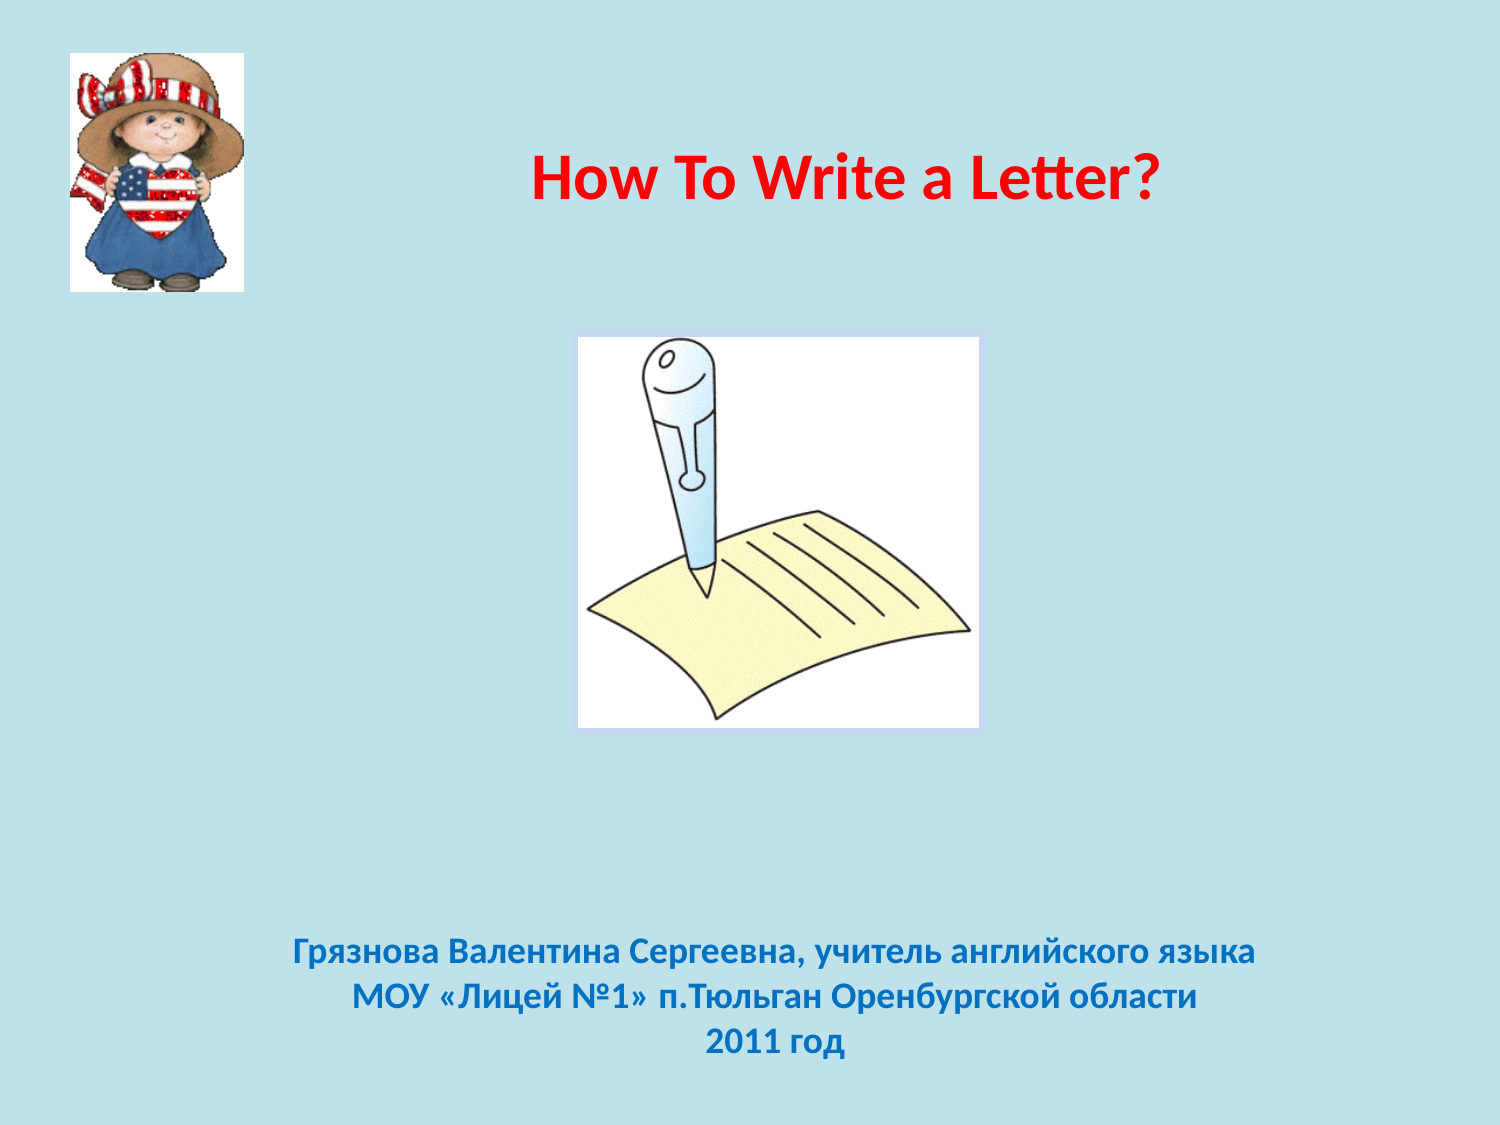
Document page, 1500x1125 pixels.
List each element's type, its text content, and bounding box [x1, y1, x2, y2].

picture [69, 53, 244, 292]
text_box Грязнова Валентина Сергеевна, учитель английского языка МОУ «Лицей №1» п.Тюльган Оренбургской области 2011 год [203, 918, 1348, 1069]
text_box How To Write a Letter? [517, 125, 1179, 300]
picture [577, 336, 980, 728]
